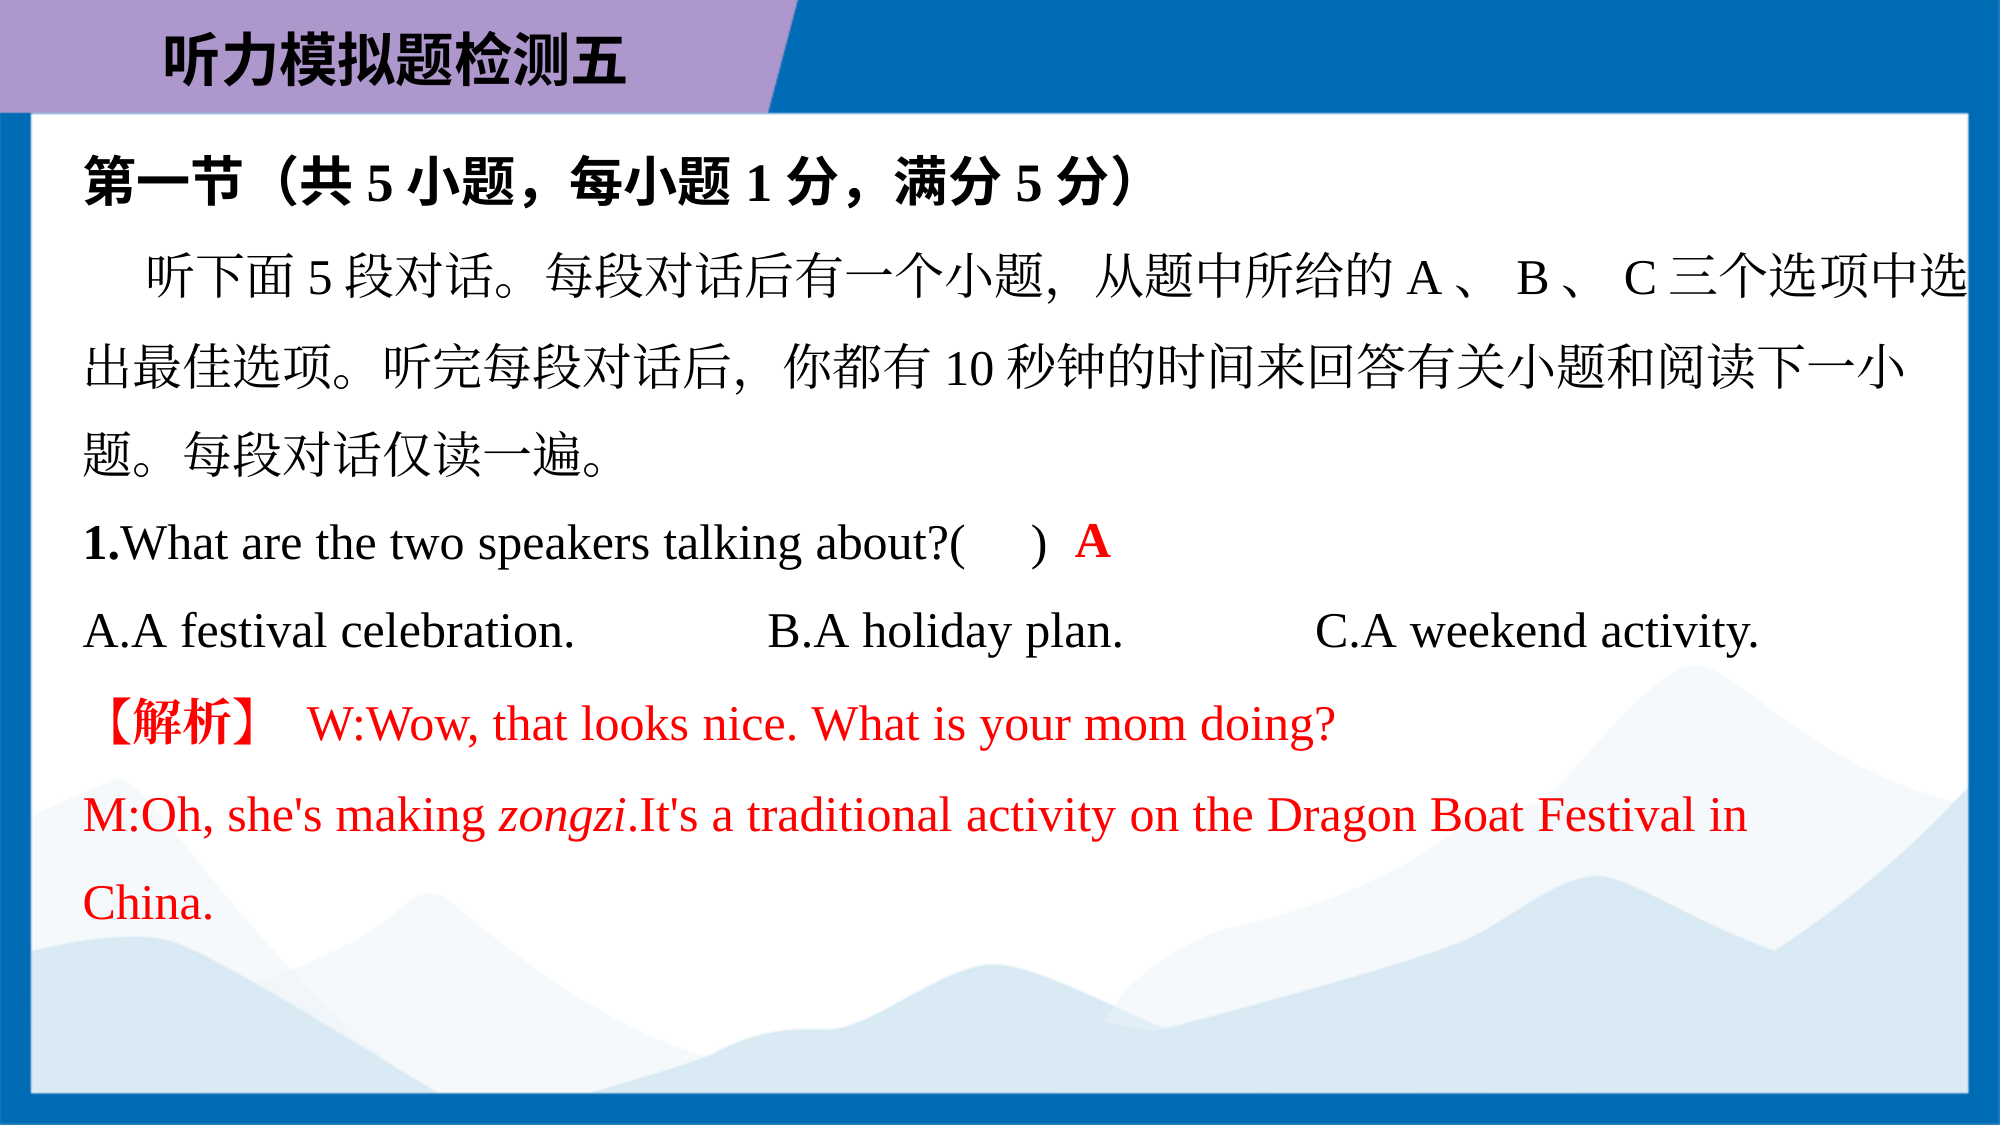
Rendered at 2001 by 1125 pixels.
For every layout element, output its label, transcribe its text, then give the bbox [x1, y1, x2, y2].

text_box 1.What are the two speakers talking about?( ) [82, 482, 1917, 560]
picture [0, 0, 2000, 1125]
text_box A [1056, 480, 1130, 559]
text_box 【解析】 W:Wow, that looks nice. What is your mom doing? M:Oh, she's making zongzi.It's a traditional activity on the Dragon Boat Festival in China. [82, 658, 1917, 921]
text_box 第一节（共5小题，每小题1分，满分5分） [82, 146, 1917, 212]
text_box 听下面5段对话。每段对话后有一个小题，从题中所给的A、B、C三个选项中选 出最佳选项。听完每段对话后，你都有10秒钟的时间来回答有关小题和阅读下一小 题。每段对话仅读一遍。 [82, 212, 1917, 474]
text_box A.A festival celebration. B.A holiday plan. C.A weekend activity. [82, 569, 1917, 648]
